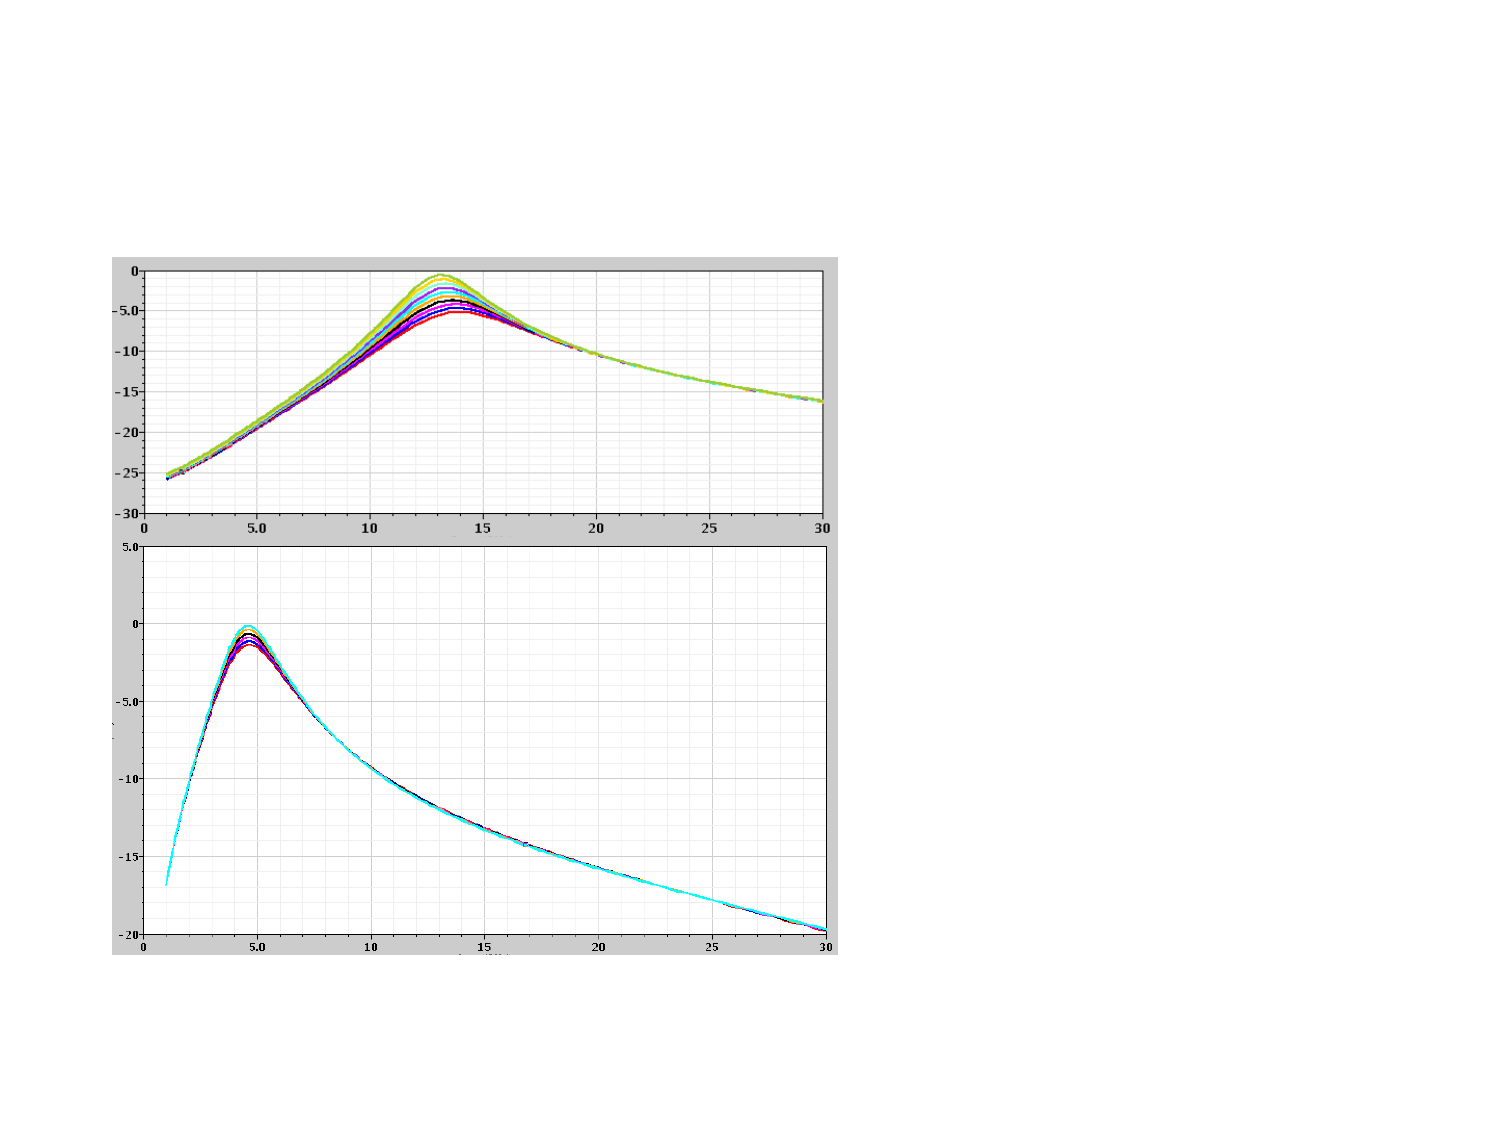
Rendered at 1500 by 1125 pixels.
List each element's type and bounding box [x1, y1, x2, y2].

picture [112, 257, 838, 956]
